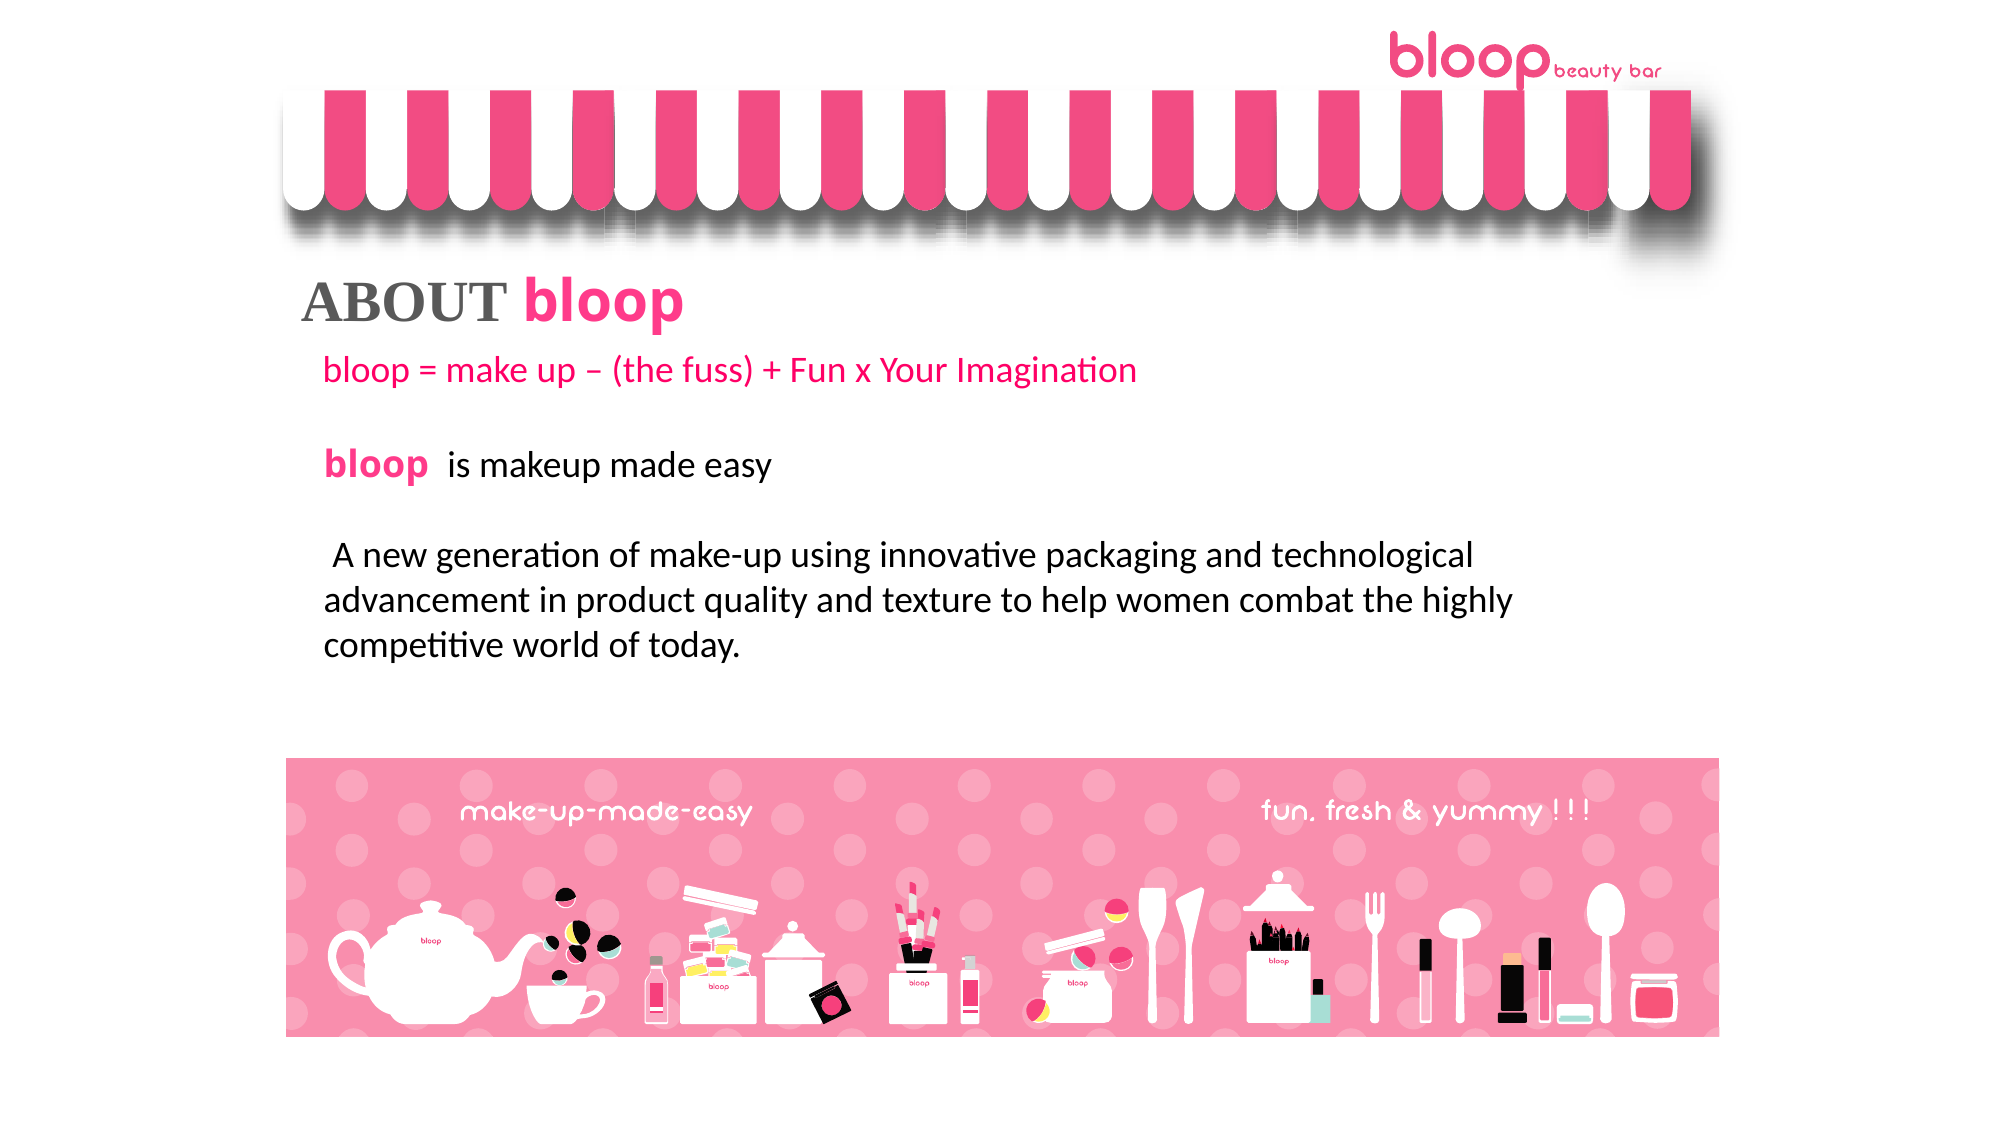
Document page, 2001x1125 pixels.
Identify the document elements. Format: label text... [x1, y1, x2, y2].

text_box bloop is makeup made easy A new generation of make-up using innovative packaging and technological advancement in product quality and texture to help women combat the highly competitive world of today. [308, 432, 1691, 673]
text_box ABOUT bloop [286, 309, 700, 341]
picture [273, 756, 1737, 1062]
picture [273, 30, 1745, 309]
text_box bloop = make up – (the fuss) + Fun x Your Imagination [308, 338, 1154, 398]
